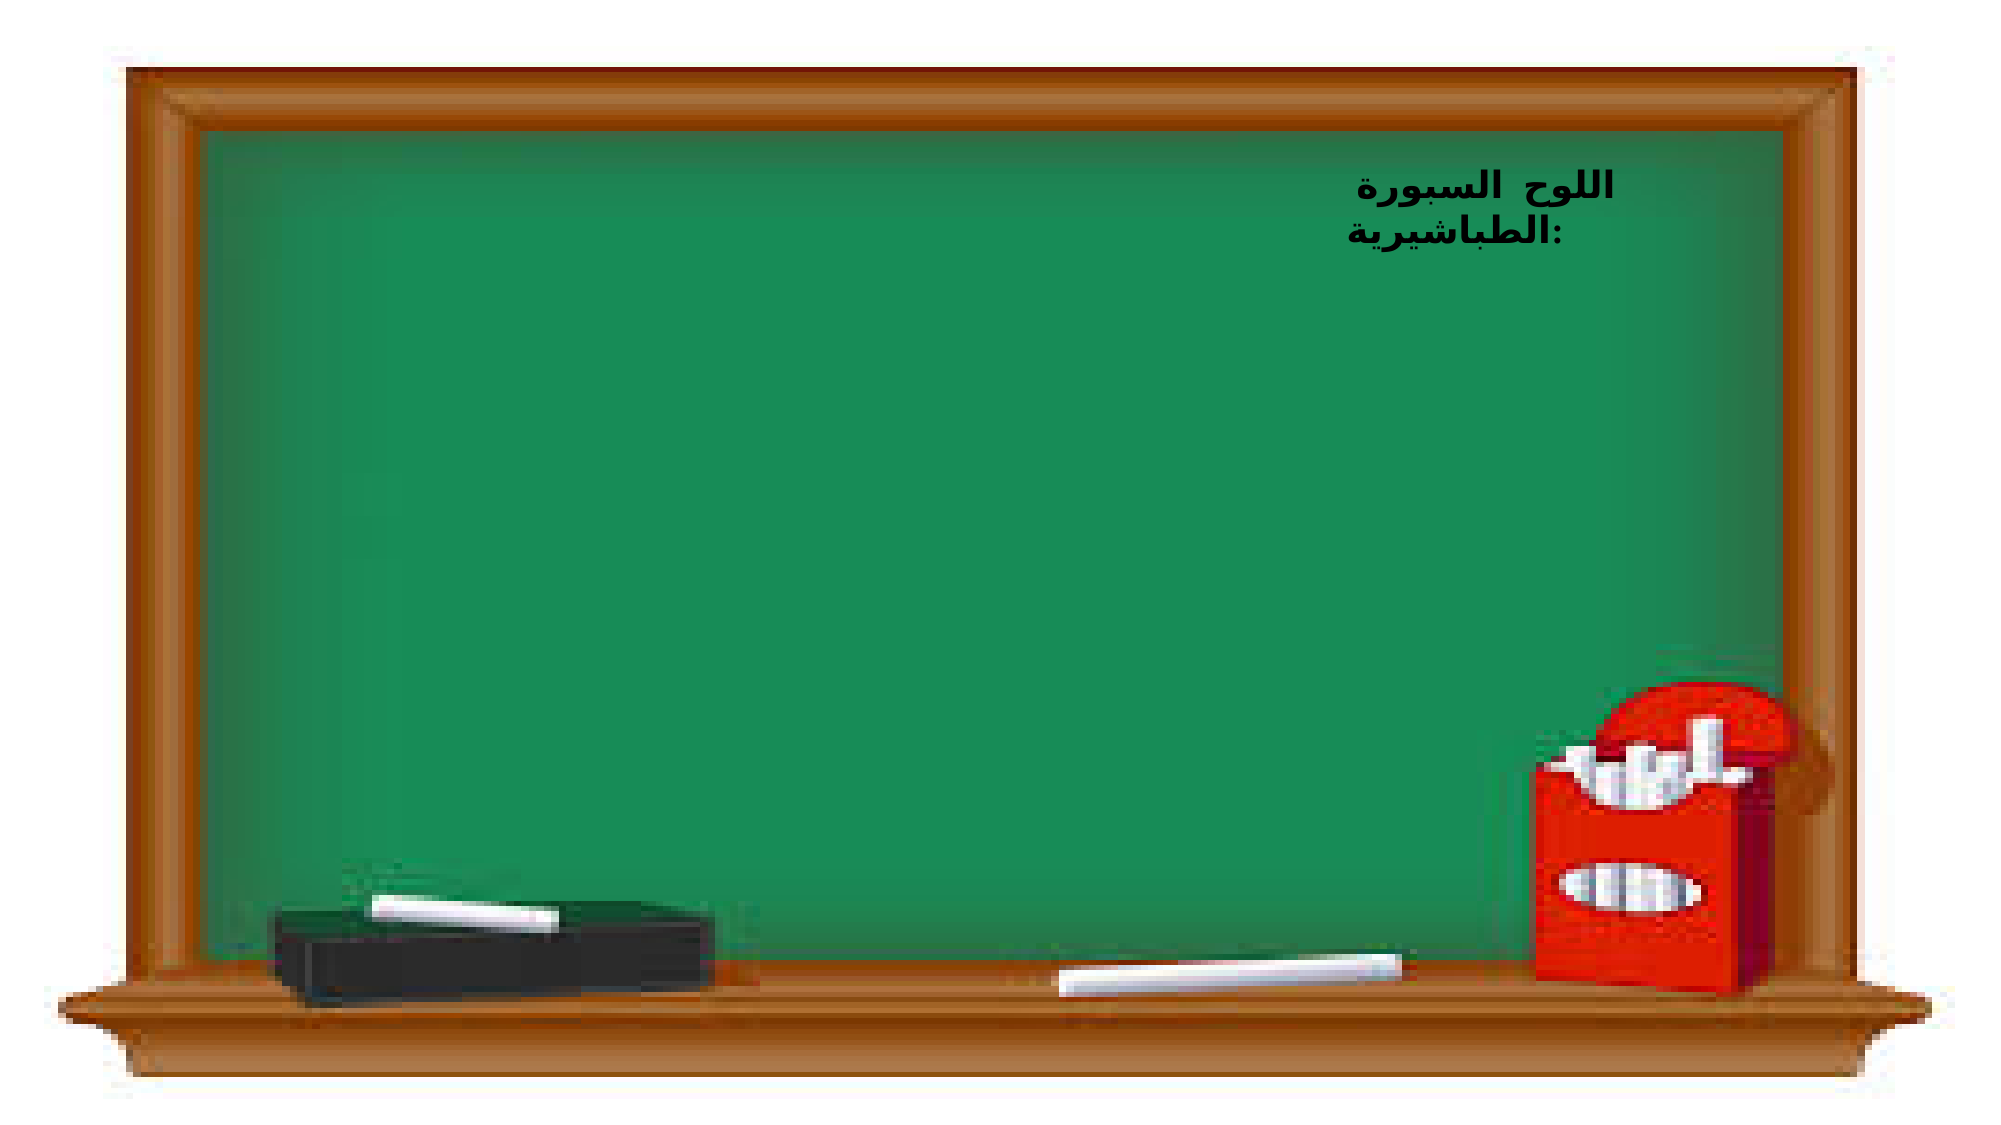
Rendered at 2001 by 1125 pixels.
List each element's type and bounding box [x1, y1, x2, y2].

picture [44, 46, 1955, 1099]
